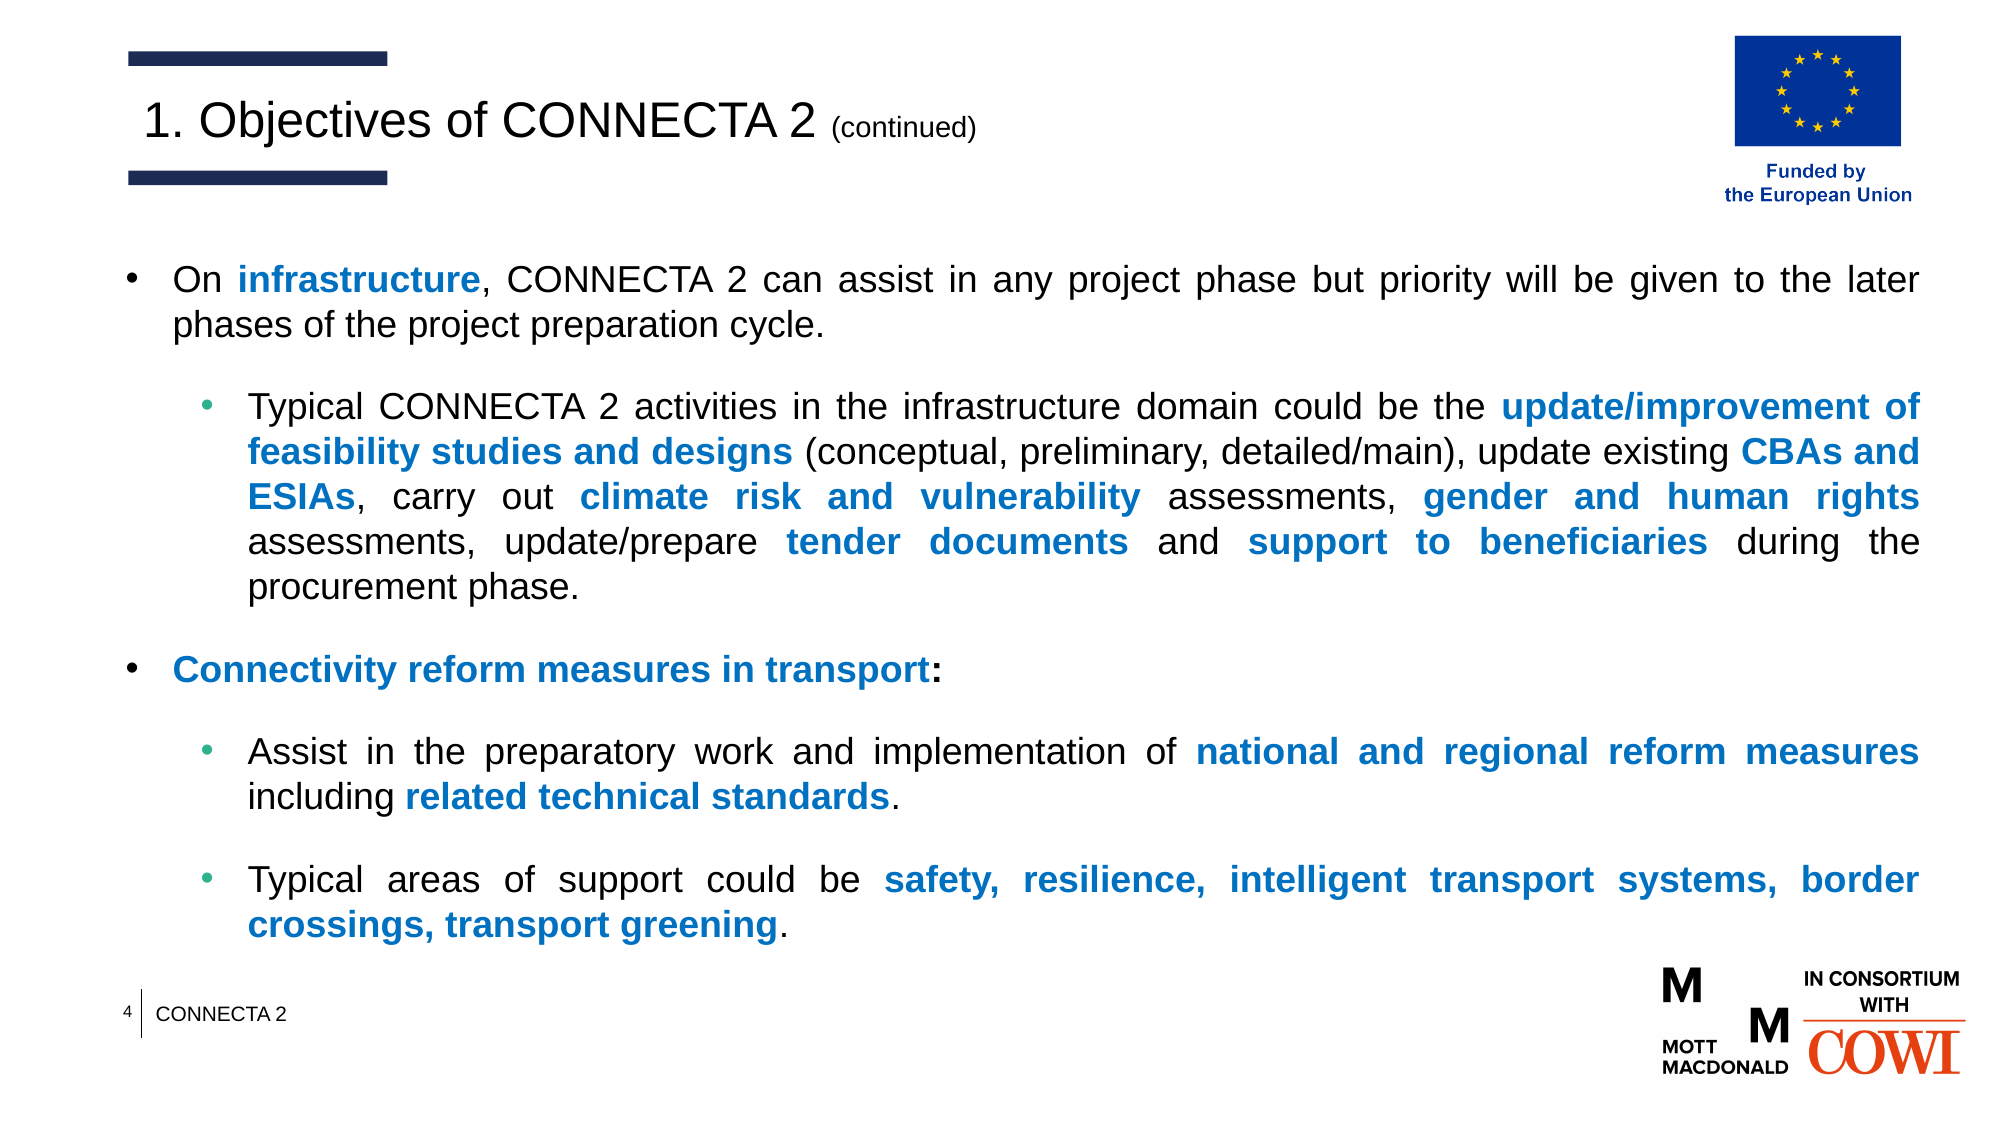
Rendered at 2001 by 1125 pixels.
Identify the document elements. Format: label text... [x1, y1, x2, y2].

text_box On infrastructure, CONNECTA 2 can assist in any project phase but priority will be given to the later phases of the project preparation cycle. Typical CONNECTA 2 activities in the infrastructure domain could be the update/improvement of feasibility studies and designs (conceptual, preliminary, detailed/main), update existing CBAs and ESIAs, carry out climate risk and vulnerability assessments, gender and human rights assessments, update/prepare tender documents and support to beneficiaries during the procurement phase. Connectivity reform measures in transport: Assist in the preparatory work and implementation of national and regional reform measures including related technical standards. Typical areas of support could be safety, resilience, intelligent transport systems, border crossings, transport greening. [110, 247, 1936, 952]
picture [1715, 15, 1921, 223]
picture [1657, 949, 1979, 1098]
text_box 1. Objectives of CONNECTA 2 (continued) [128, 80, 1656, 156]
text_box CONNECTA 2 [143, 993, 633, 1033]
slide_number 4 [43, 974, 133, 1058]
